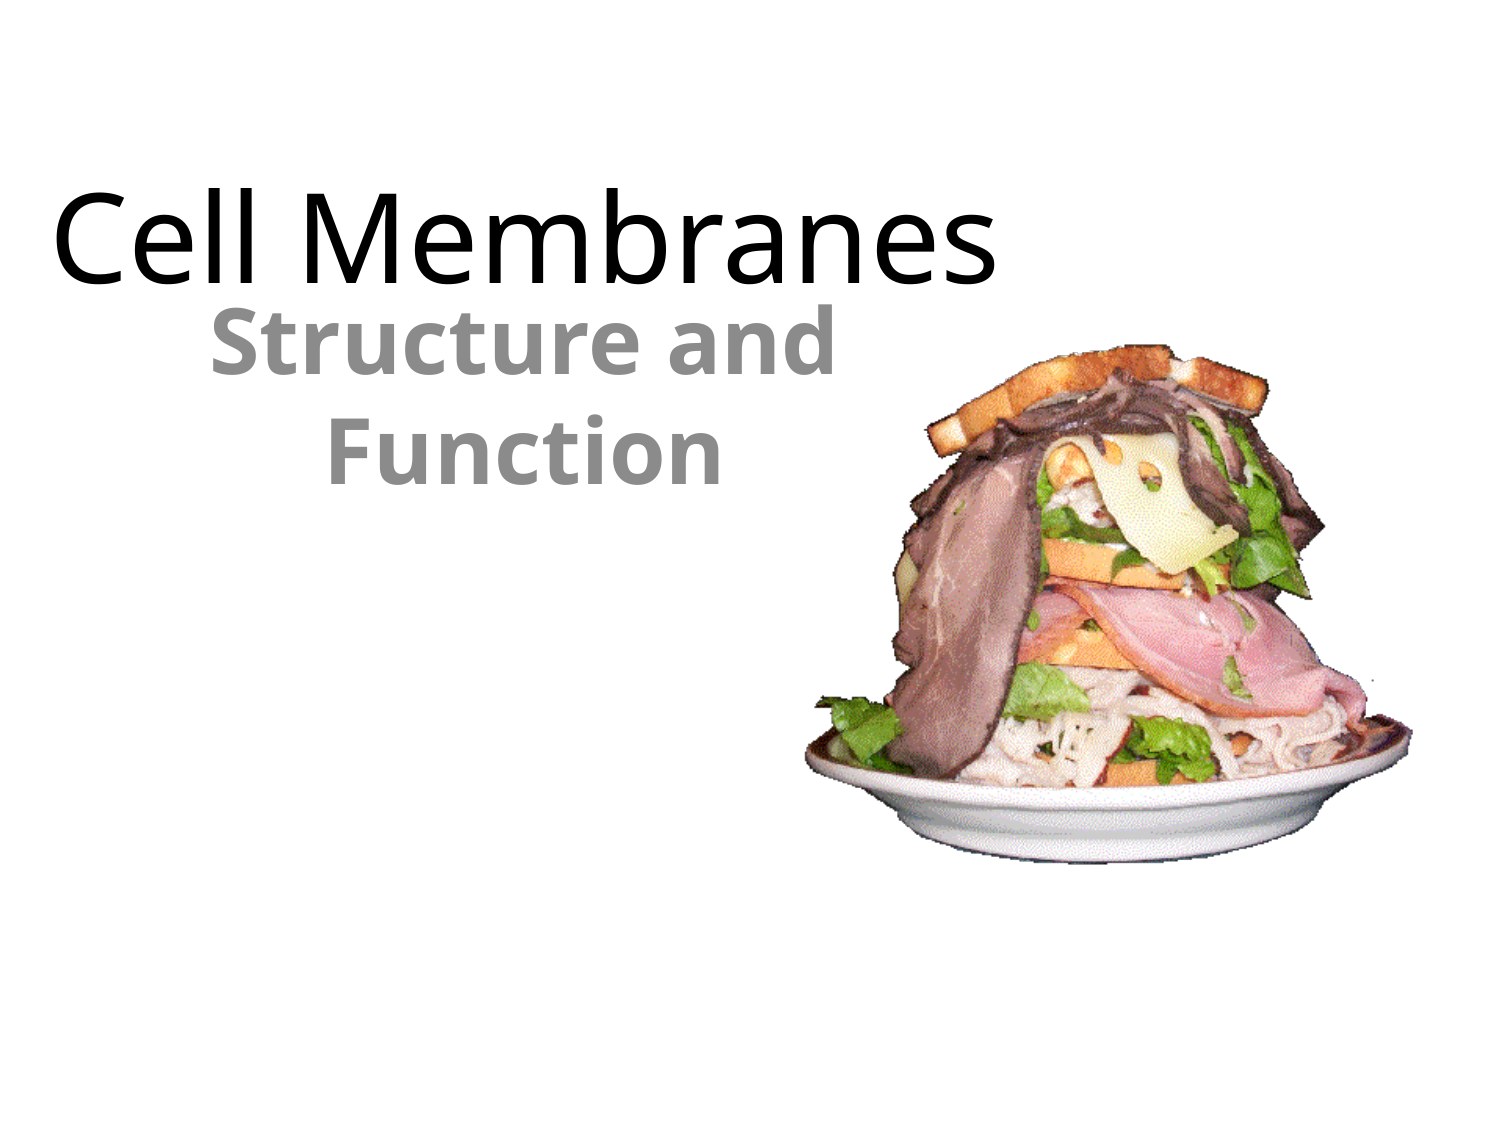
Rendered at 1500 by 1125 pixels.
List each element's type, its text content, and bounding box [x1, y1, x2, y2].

picture [774, 337, 1438, 871]
subtitle Structure and Function [0, 274, 1051, 563]
title Cell Membranes [0, 112, 1088, 335]
